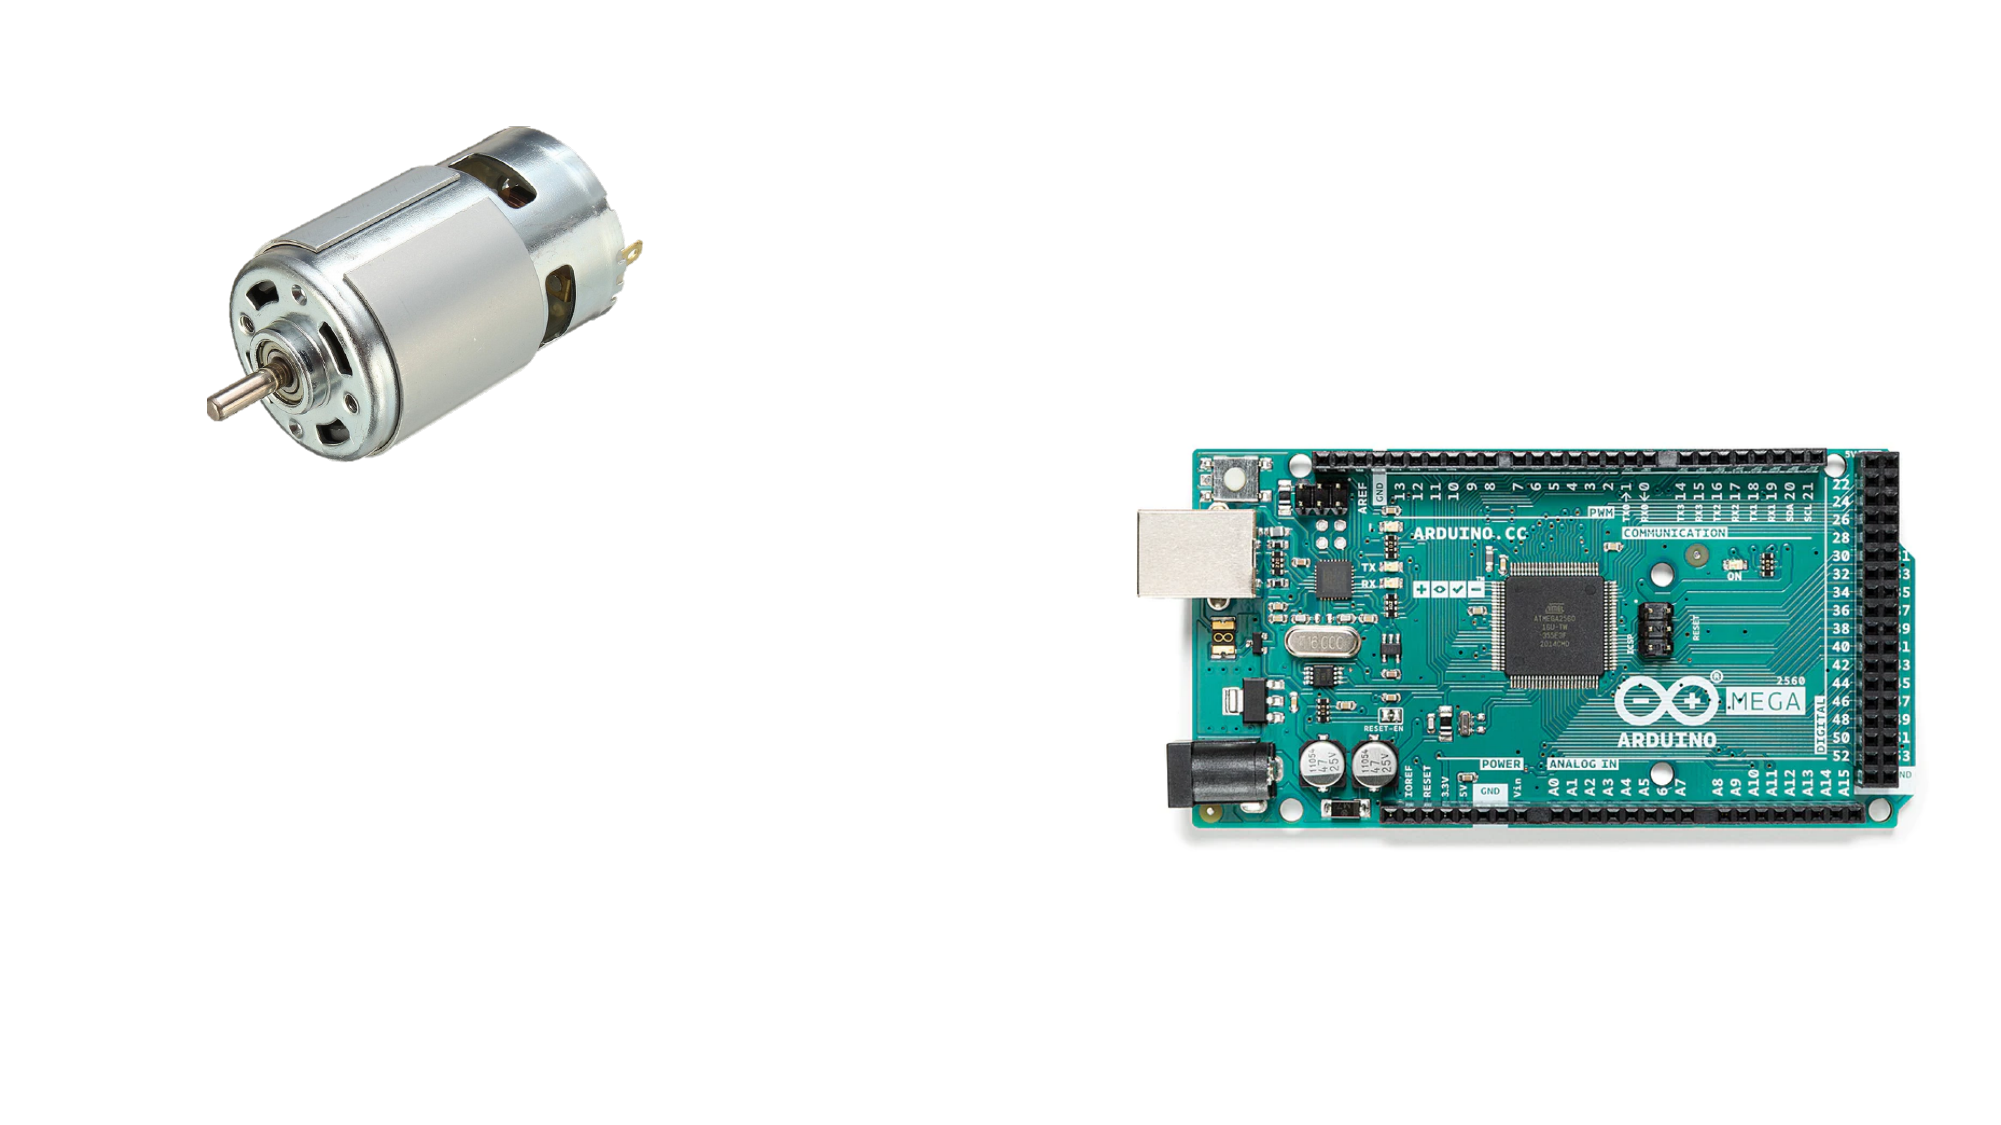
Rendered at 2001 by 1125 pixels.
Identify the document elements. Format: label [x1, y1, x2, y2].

picture [1093, 313, 1959, 963]
picture [192, 99, 664, 528]
